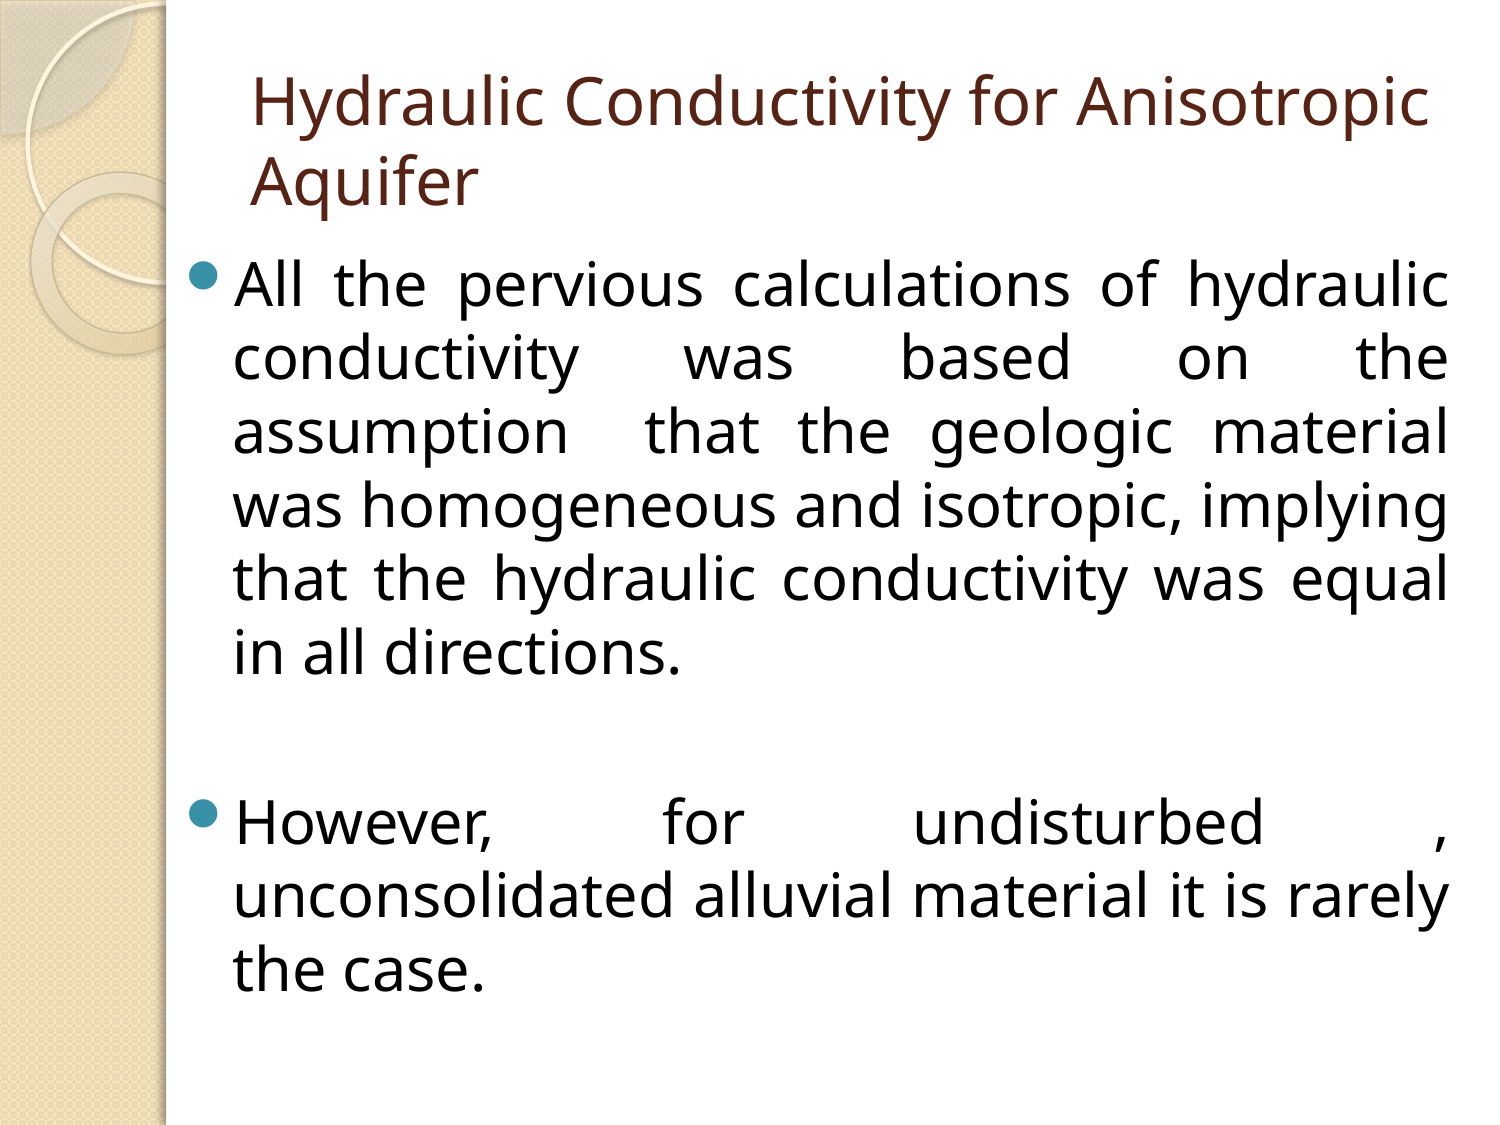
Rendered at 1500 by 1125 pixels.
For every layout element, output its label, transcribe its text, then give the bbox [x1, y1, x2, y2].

title Hydraulic Conductivity for Anisotropic Aquifer [235, 45, 1466, 233]
list All the pervious calculations of hydraulic conductivity was based on the assumption that the geologic material was homogeneous and isotropic, implying that the hydraulic conductivity was equal in all directions. However, for undisturbed , unconsolidated alluvial material it is rarely the case. [162, 237, 1466, 1025]
